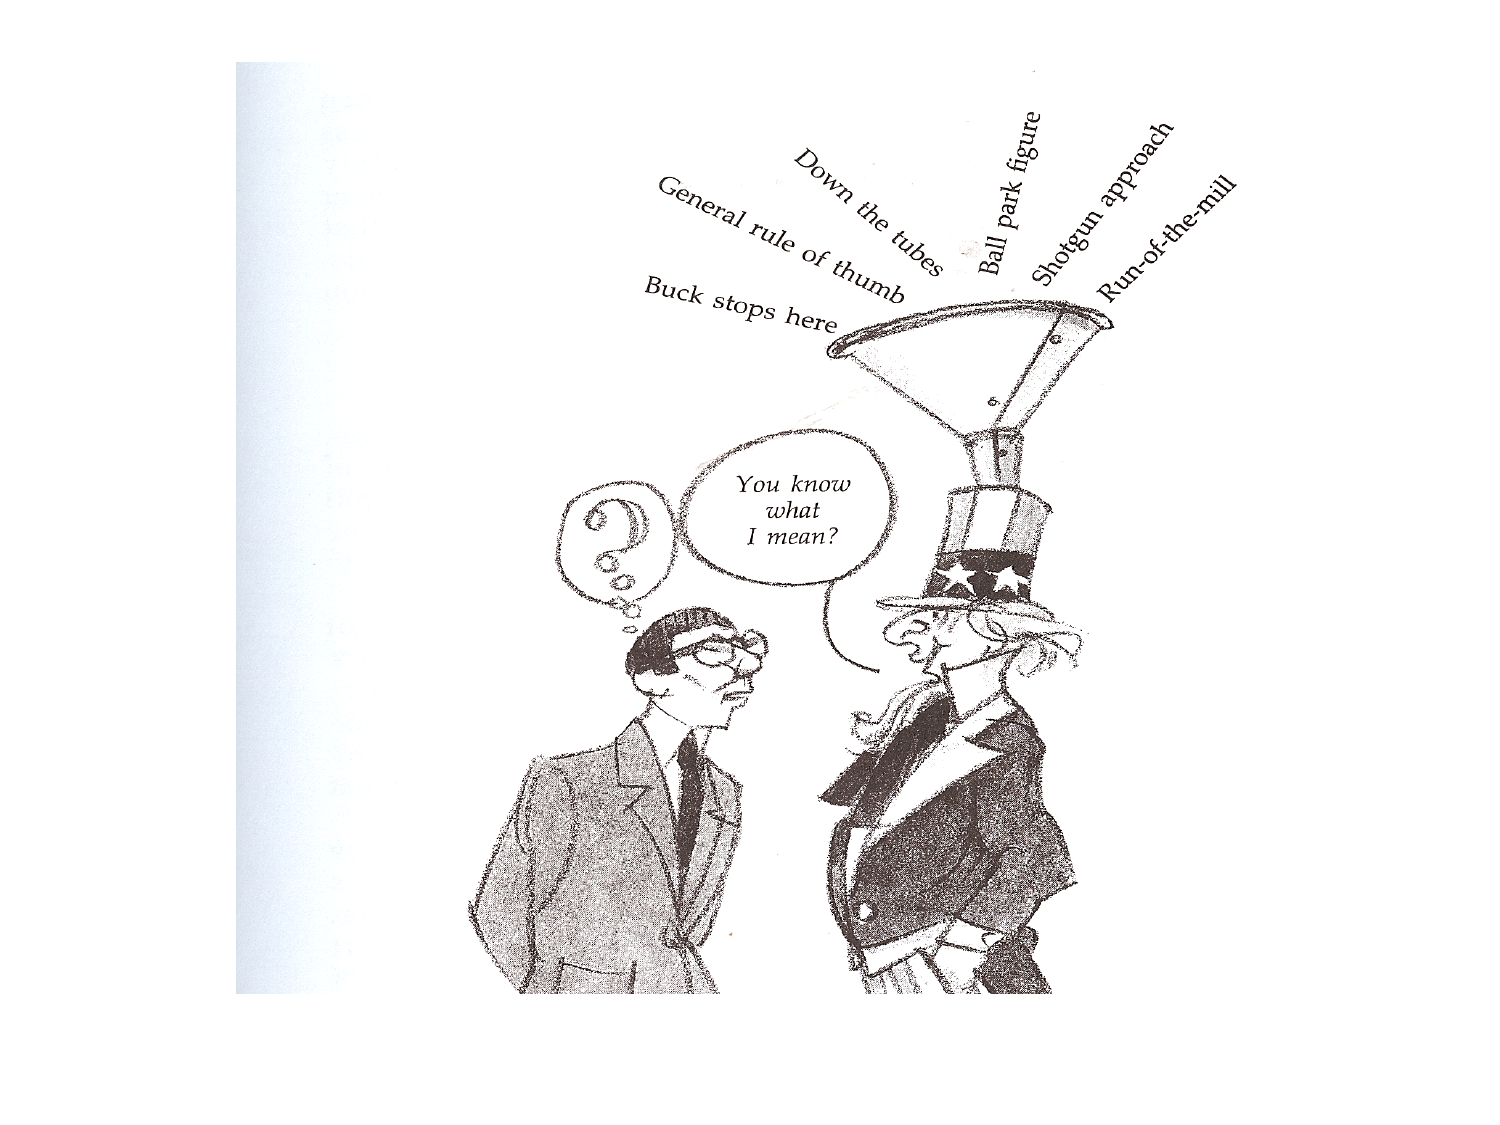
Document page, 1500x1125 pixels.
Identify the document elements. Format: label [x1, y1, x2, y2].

picture [236, 62, 1251, 994]
